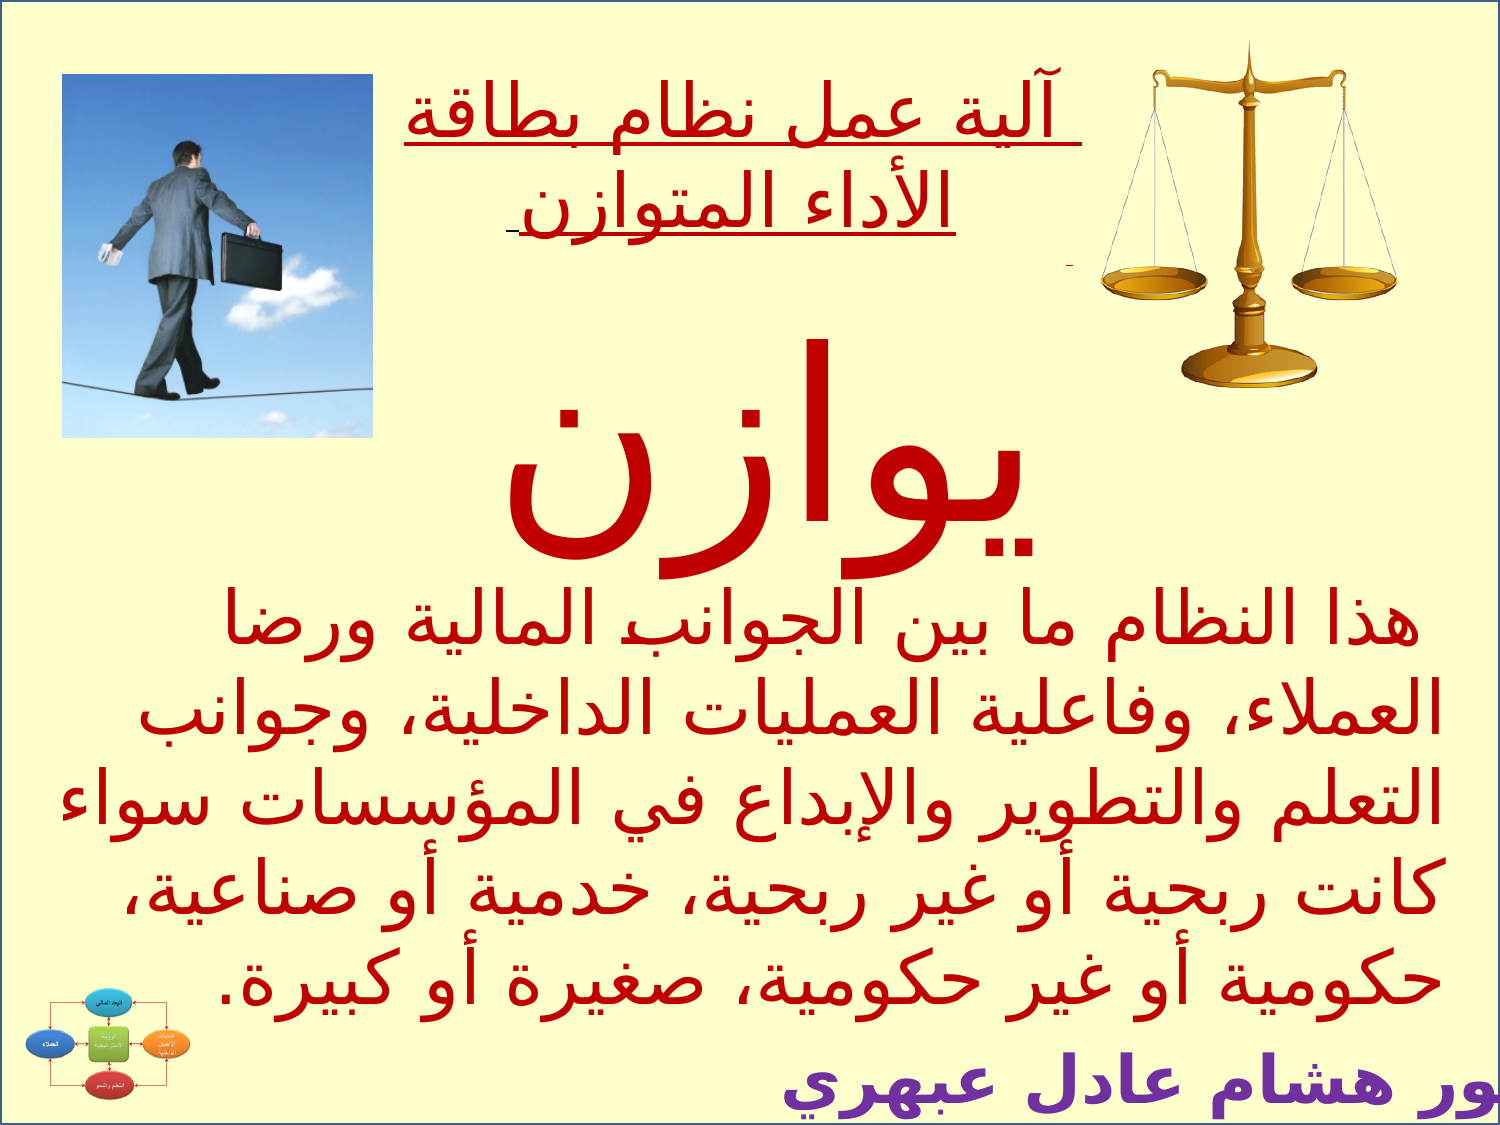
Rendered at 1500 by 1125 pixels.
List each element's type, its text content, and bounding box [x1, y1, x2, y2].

text_box يوازن هذا النظام ما بين الجوانب المالية ورضا العملاء، وفاعلية العمليات الداخلية، وجوانب التعلم والتطوير والإبداع في المؤسسات سواء كانت ربحية أو غير ربحية، خدمية أو صناعية، حكومية أو غير حكومية، صغيرة أو كبيرة. [24, 274, 1463, 1028]
text_box الدكتور هشام عادل عبهري [765, 1029, 1500, 1124]
text_box [0, 0, 1500, 1125]
picture [1101, 37, 1397, 388]
picture [24, 987, 191, 1102]
picture [62, 74, 373, 438]
text_box آلية عمل نظام بطاقة الأداء المتوازن [375, 54, 1088, 275]
